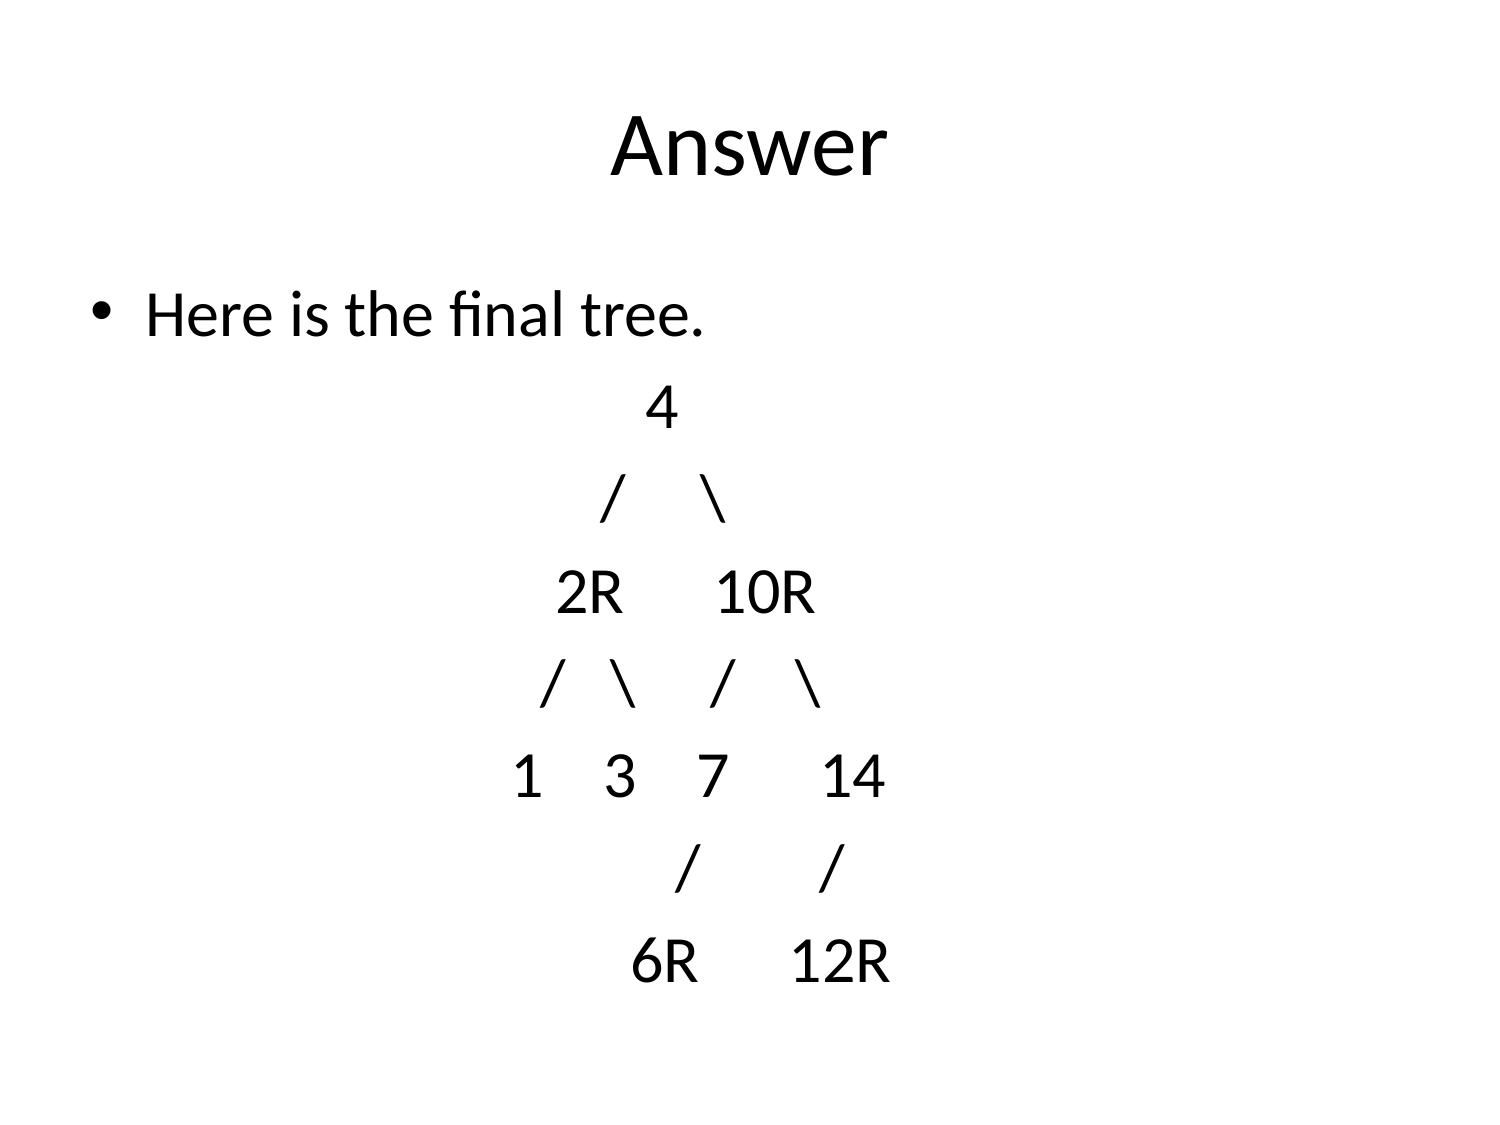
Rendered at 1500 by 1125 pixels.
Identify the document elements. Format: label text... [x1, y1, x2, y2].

title Answer [75, 45, 1425, 233]
list Here is the final tree. 4 / \ 2R 10R / \ / \ 1 3 7 14 / / 6R 12R [75, 262, 1425, 1005]
